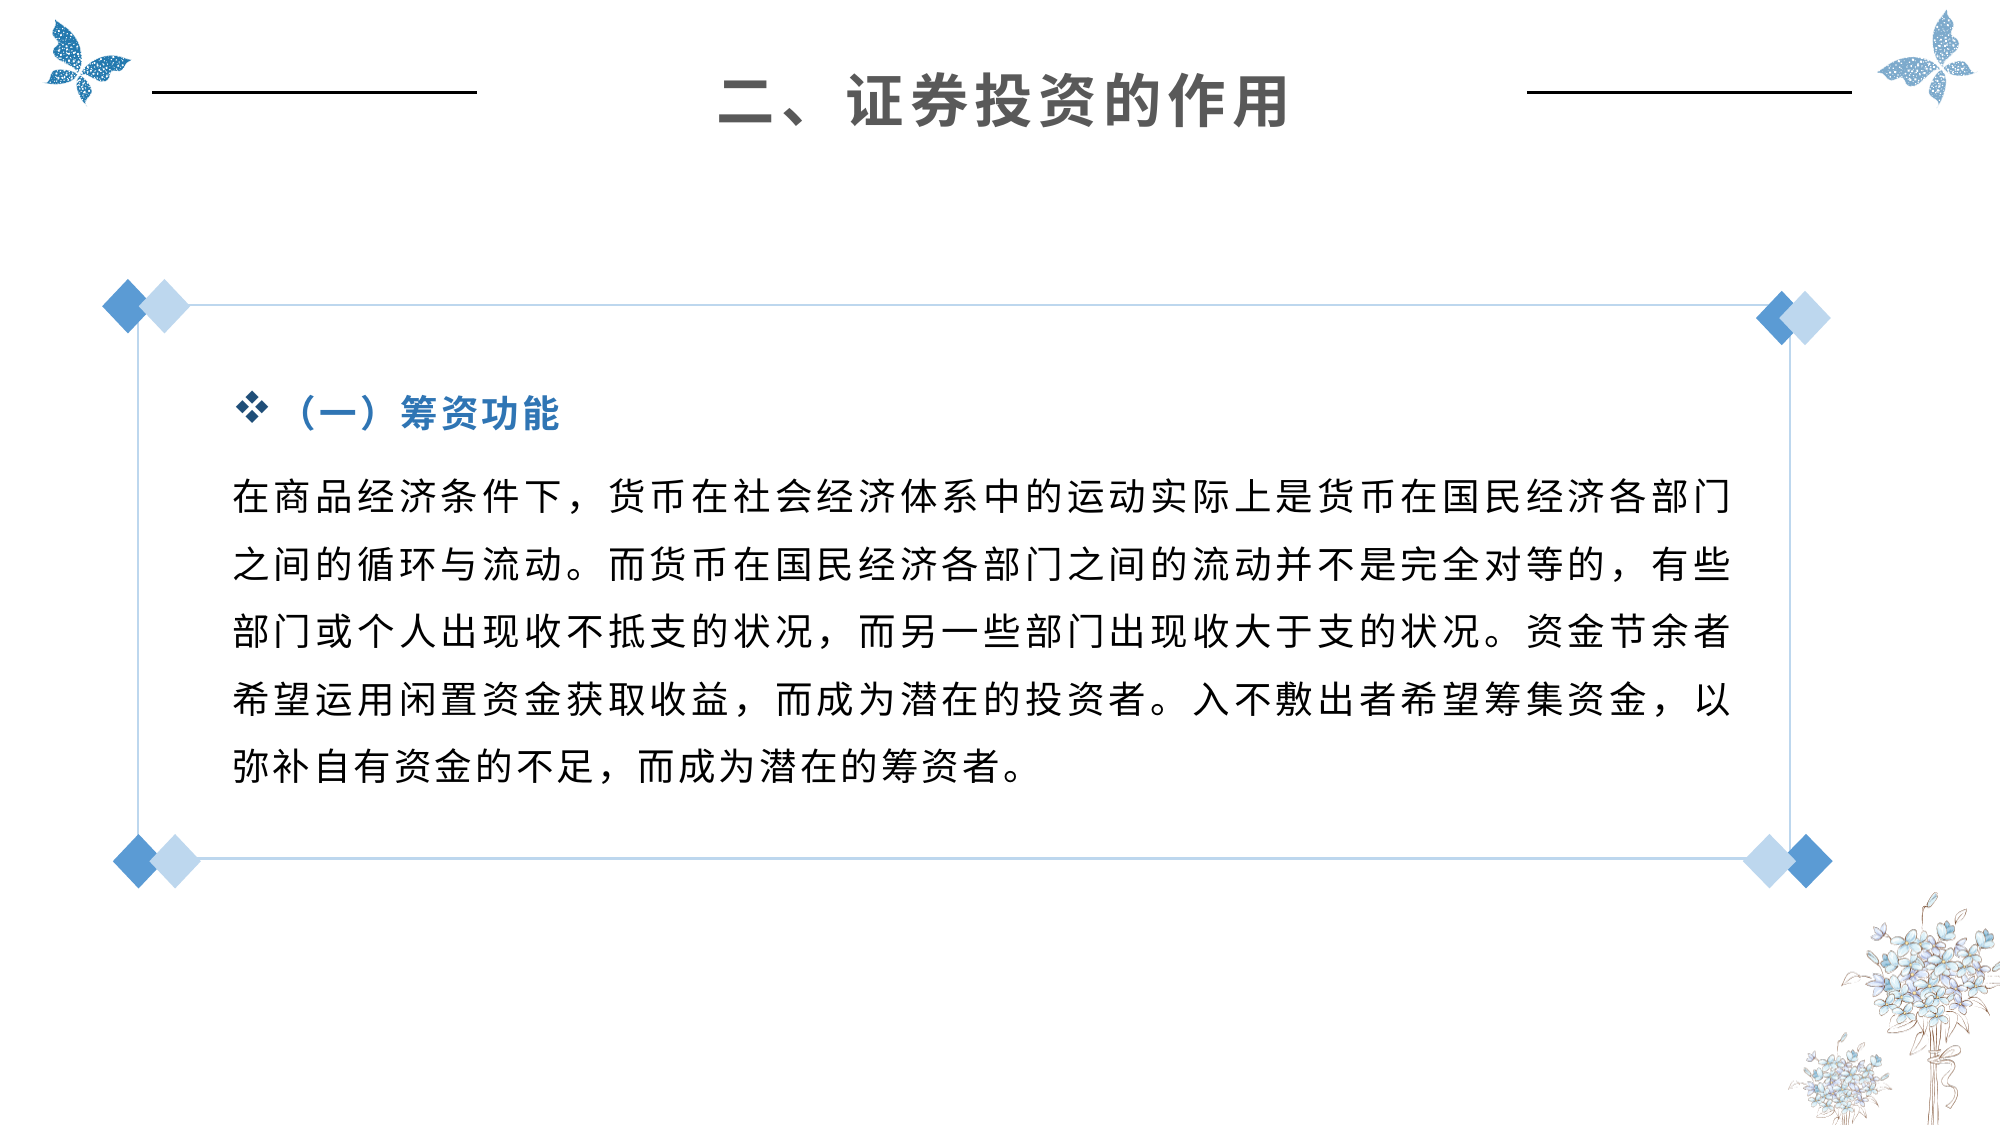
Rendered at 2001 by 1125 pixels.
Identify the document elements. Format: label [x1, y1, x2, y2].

picture [1788, 892, 2000, 1125]
text_box [102, 278, 1833, 889]
text_box [151, 55, 1852, 142]
